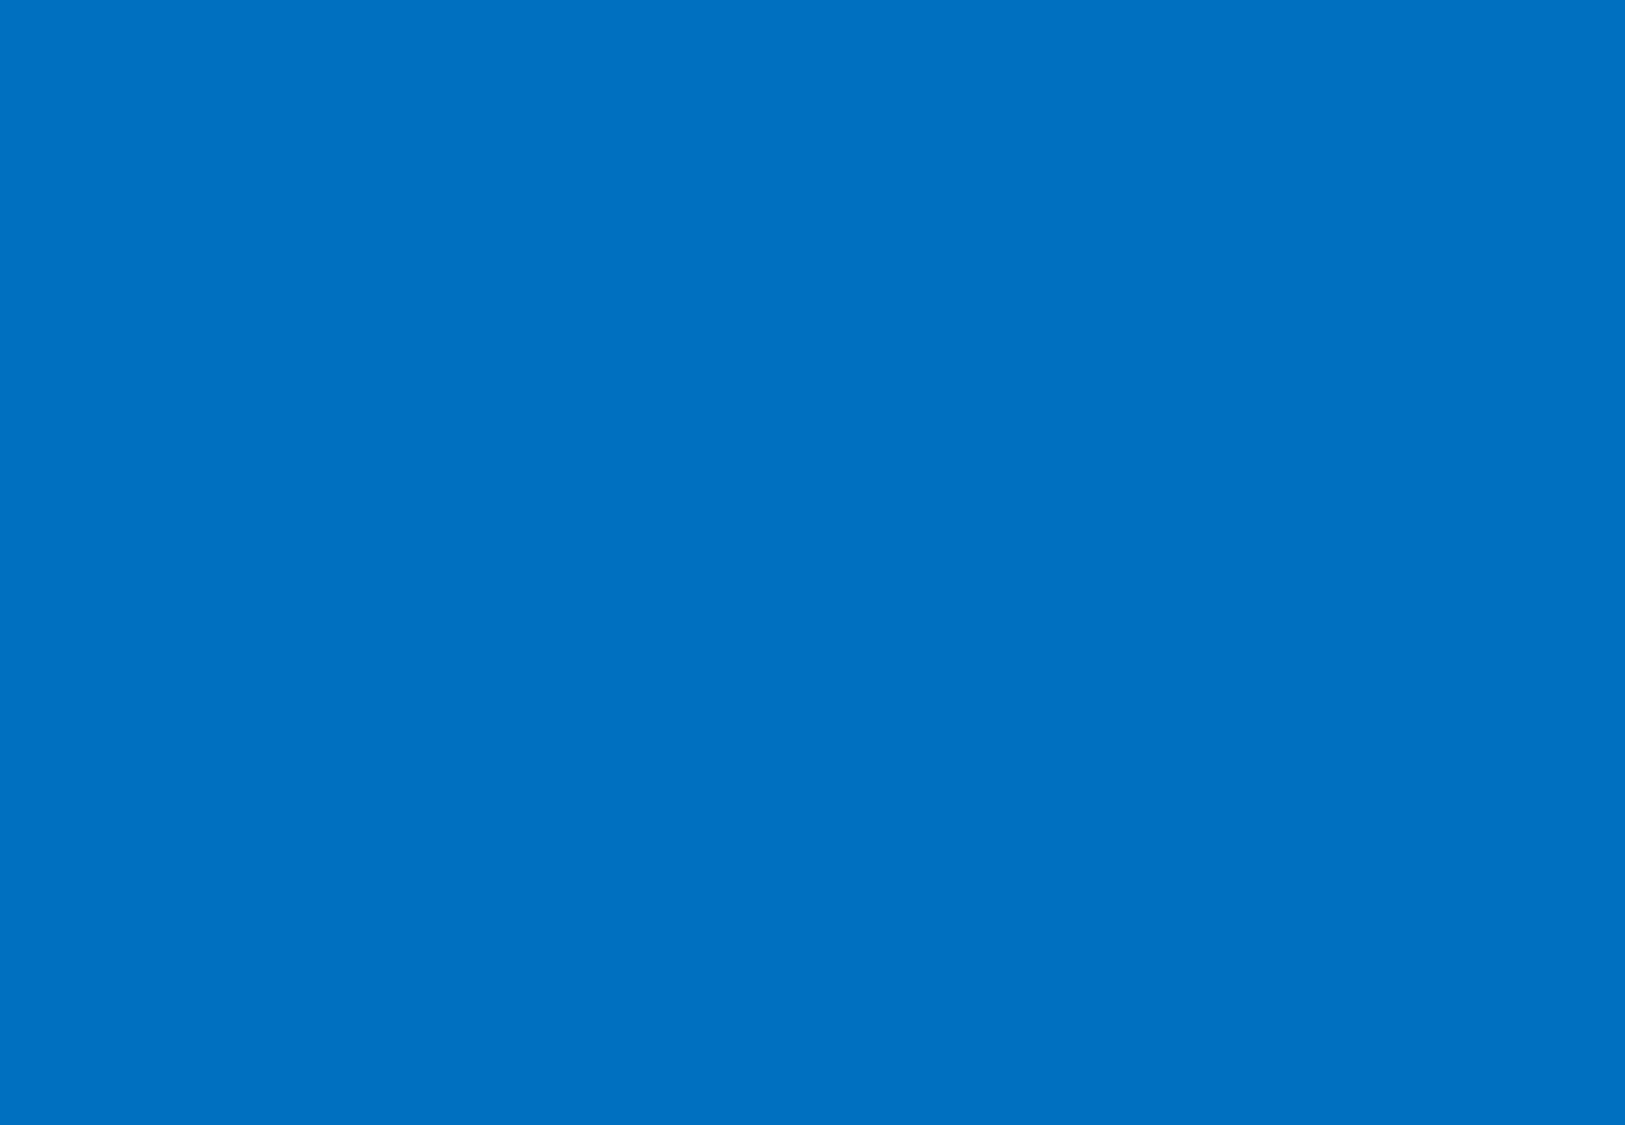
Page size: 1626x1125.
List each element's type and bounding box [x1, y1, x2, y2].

text_box [0, 0, 1625, 1125]
